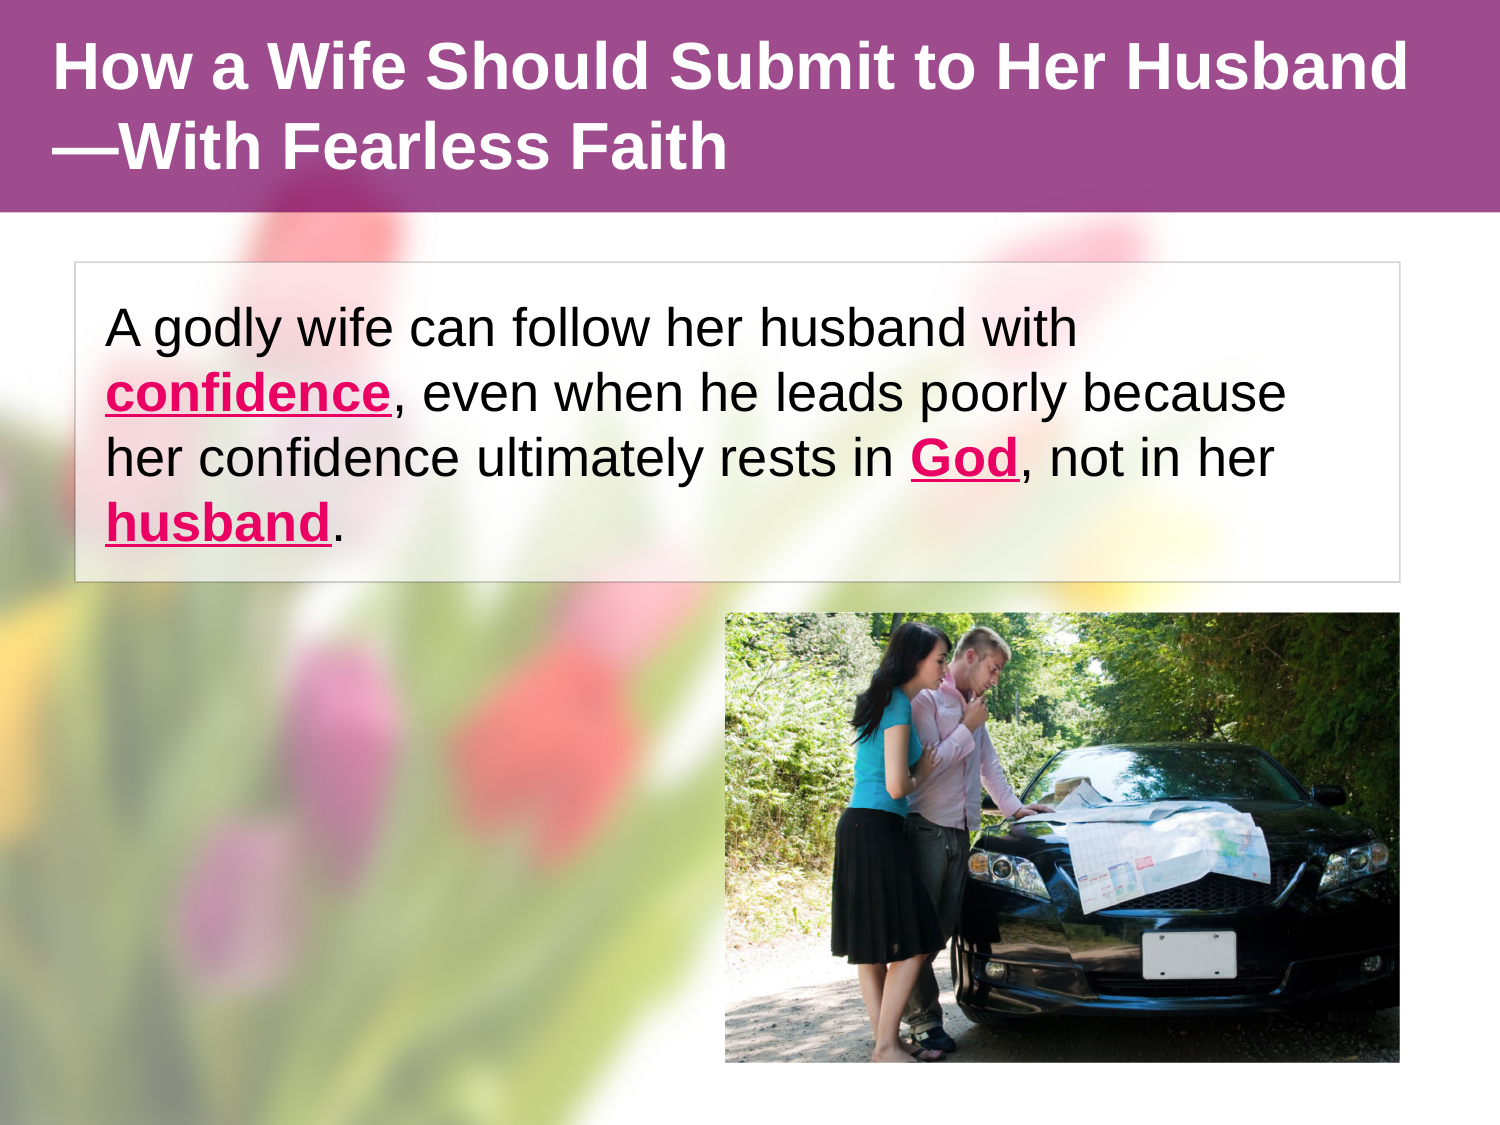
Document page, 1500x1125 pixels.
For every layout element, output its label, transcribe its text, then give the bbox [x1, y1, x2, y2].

text_box How a Wife Should Submit to Her Husband —With Fearless Faith [0, 0, 1500, 213]
text_box A godly wife can follow her husband with confidence, even when he leads poorly because her confidence ultimately rests in God, not in her husband. [75, 262, 1400, 582]
picture [0, 213, 1500, 1125]
